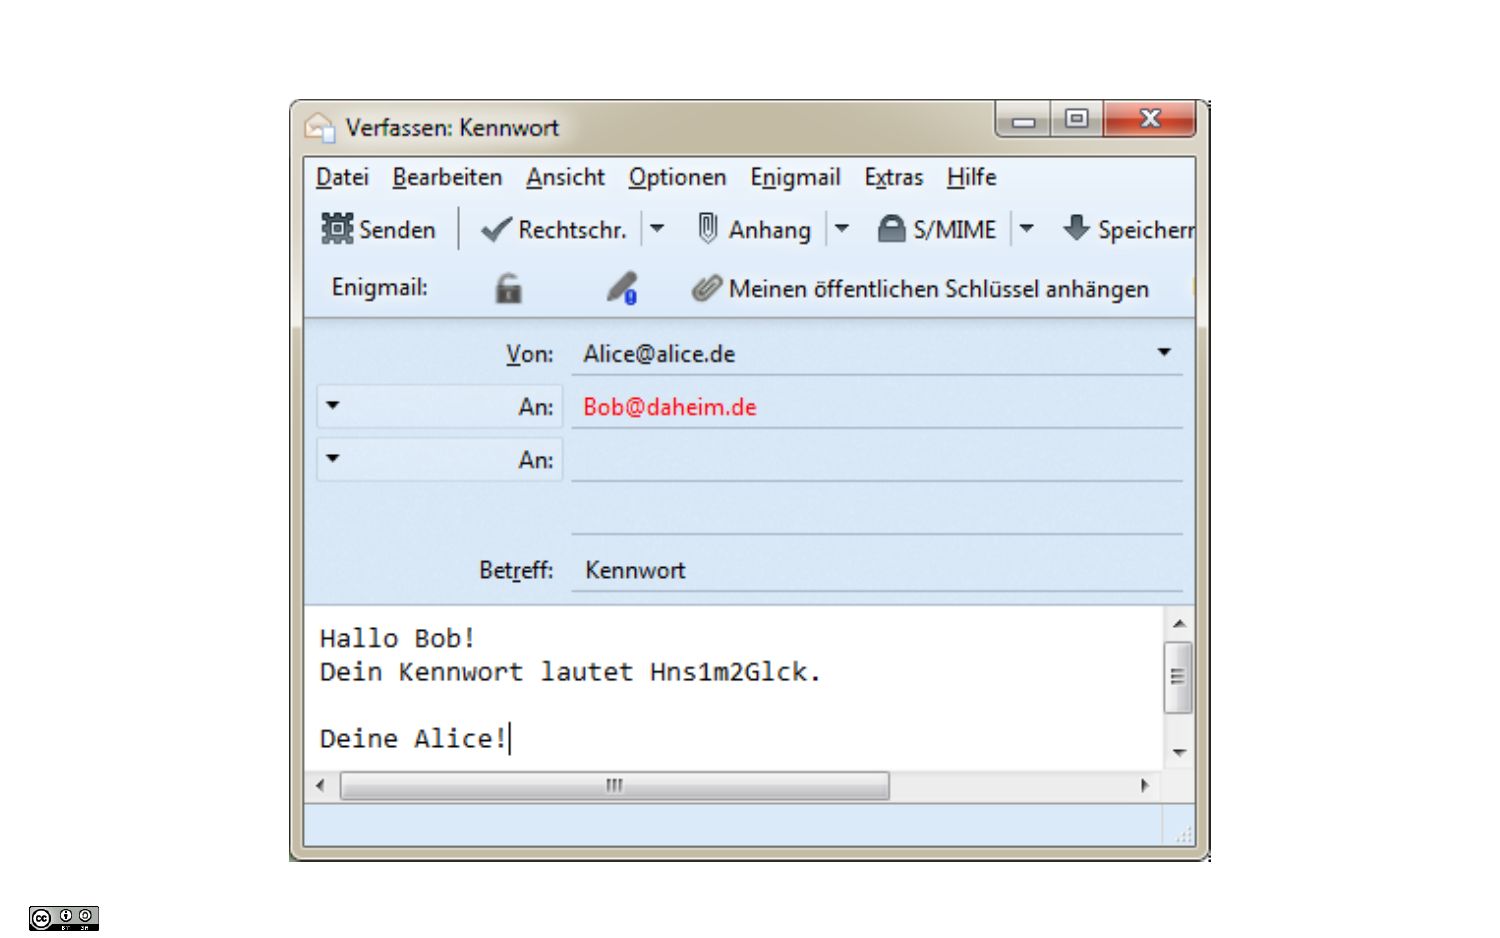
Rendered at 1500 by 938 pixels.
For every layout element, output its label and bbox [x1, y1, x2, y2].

picture [288, 99, 1211, 862]
picture [29, 906, 99, 931]
